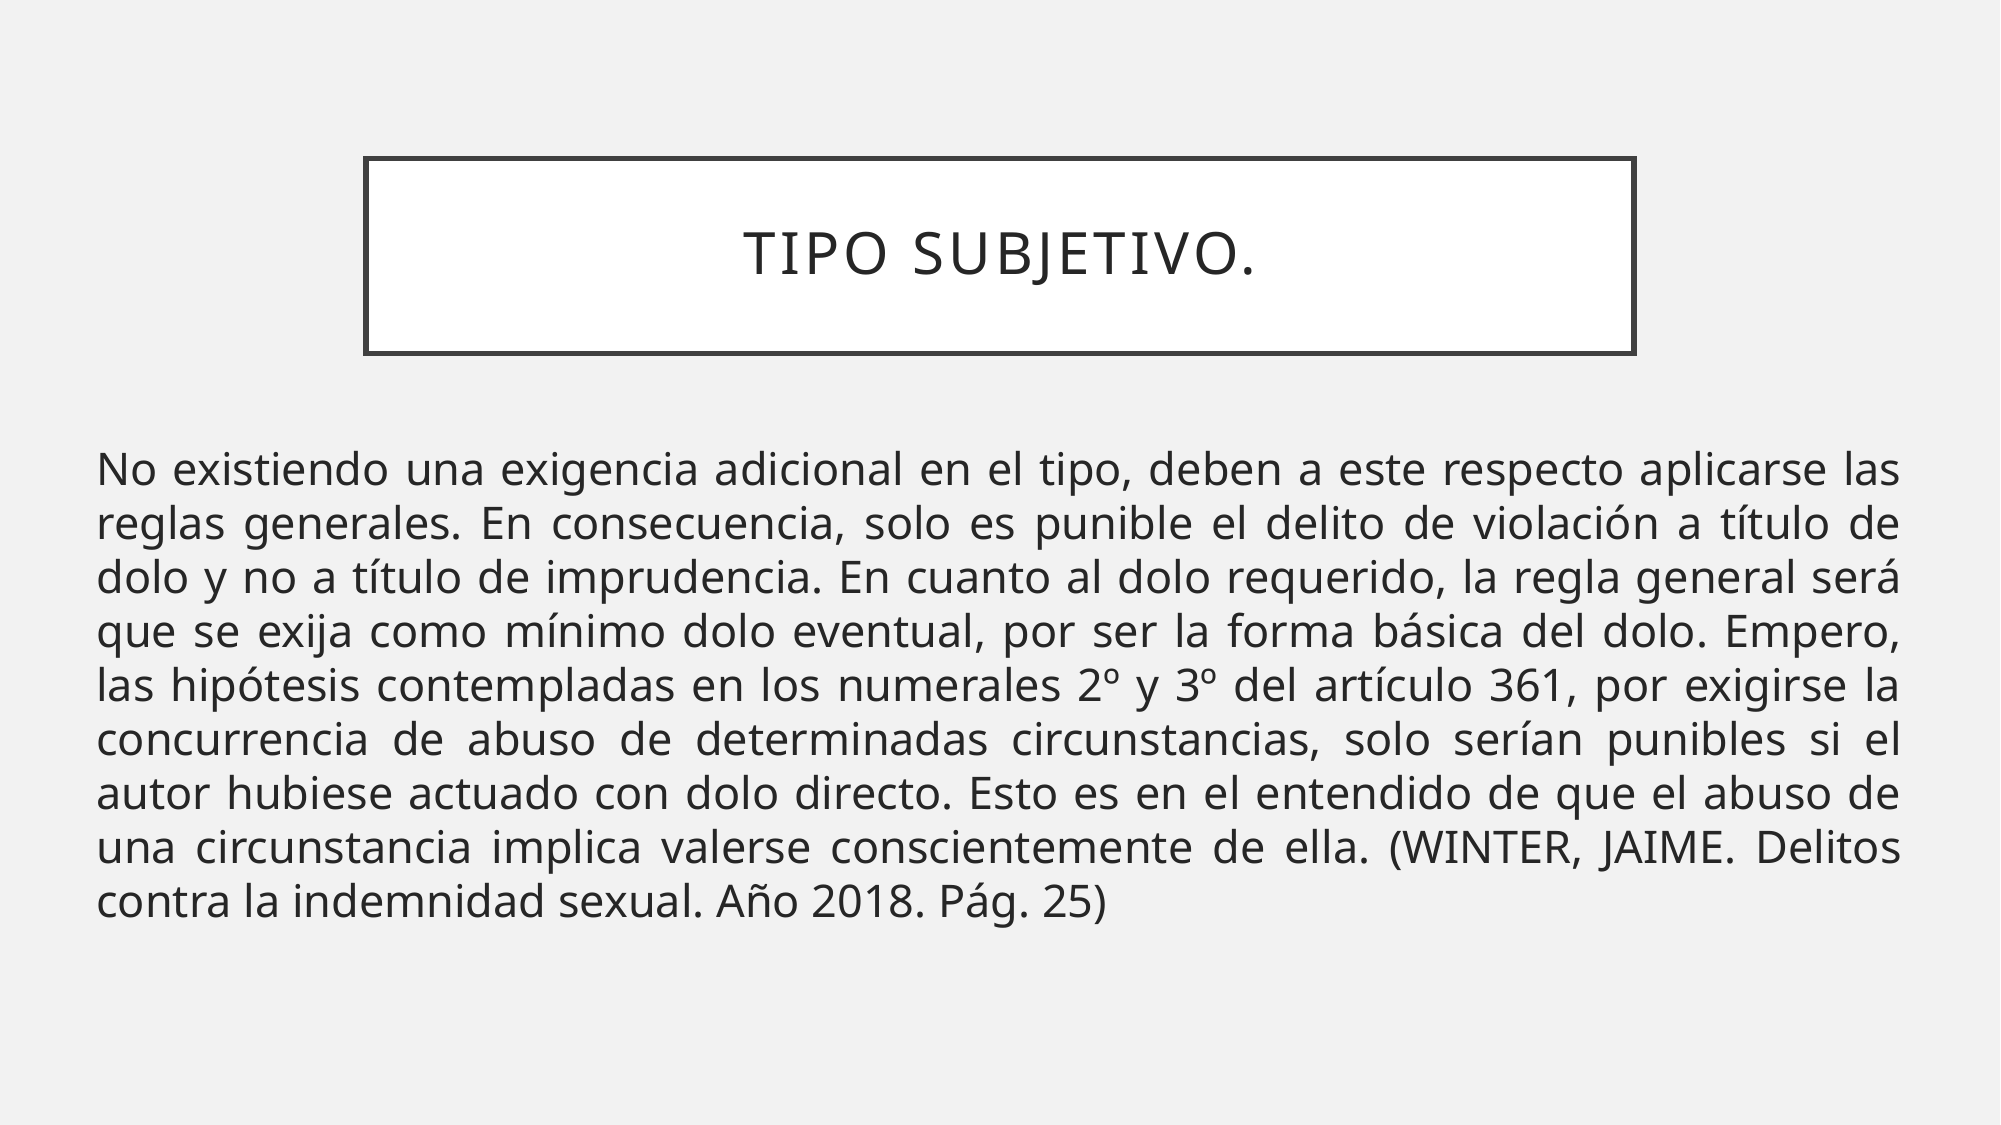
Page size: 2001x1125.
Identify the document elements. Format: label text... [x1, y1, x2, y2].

list No existiendo una exigencia adicional en el tipo, deben a este respecto aplicarse las reglas generales. En consecuencia, solo es punible el delito de violación a título de dolo y no a título de imprudencia. En cuanto al dolo requerido, la regla general será que se exija como mínimo dolo eventual, por ser la forma básica del dolo. Empero, las hipótesis contempladas en los numerales 2º y 3º del artículo 361, por exigirse la concurrencia de abuso de determinadas circunstancias, solo serían punibles si el autor hubiese actuado con dolo directo. Esto es en el entendido de que el abuso de una circunstancia implica valerse conscientemente de ella. (WINTER, JAIME. Delitos contra la indemnidad sexual. Año 2018. Pág. 25) [81, 432, 1919, 942]
title Tipo subjetivo. [363, 156, 1637, 356]
